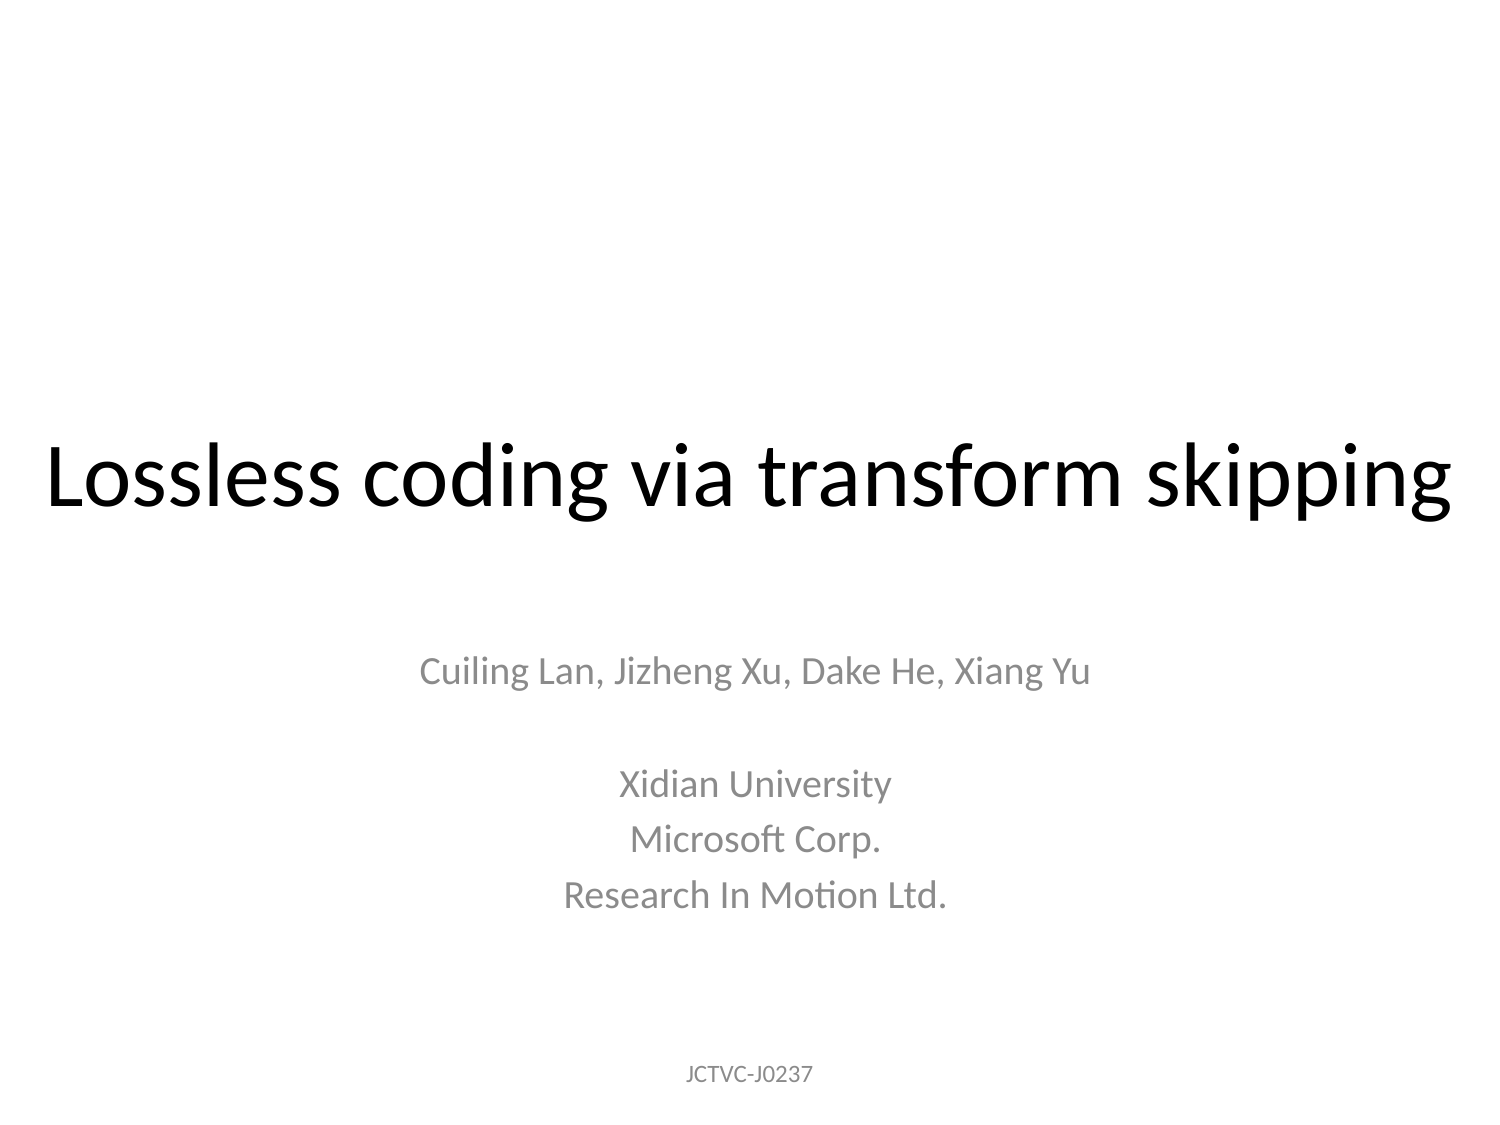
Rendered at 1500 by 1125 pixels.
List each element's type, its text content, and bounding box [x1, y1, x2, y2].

subtitle Cuiling Lan, Jizheng Xu, Dake He, Xiang Yu Xidian University Microsoft Corp. Research In Motion Ltd. [183, 637, 1329, 925]
footer JCTVC-J0237 [512, 1042, 988, 1103]
title Lossless coding via transform skipping [0, 349, 1500, 591]
